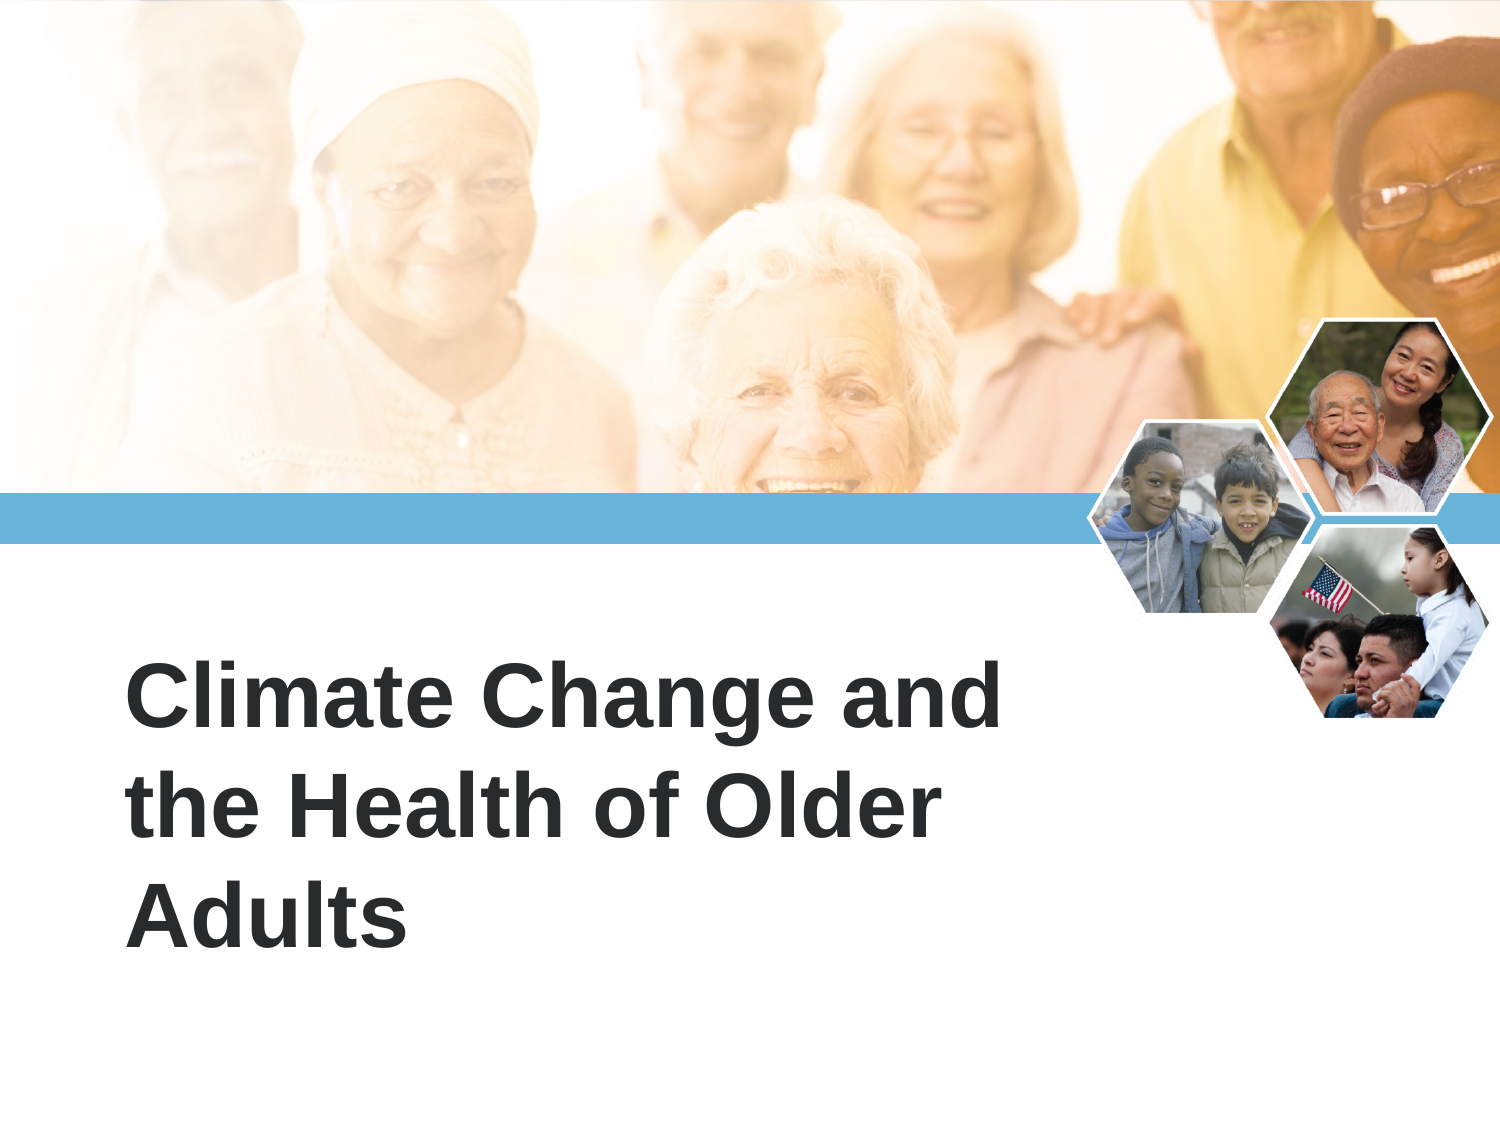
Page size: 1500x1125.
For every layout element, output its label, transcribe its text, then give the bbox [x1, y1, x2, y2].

picture [0, 0, 1500, 723]
text_box Climate Change and the Health of Older Adults [109, 628, 1115, 816]
text_box [0, 500, 1047, 546]
